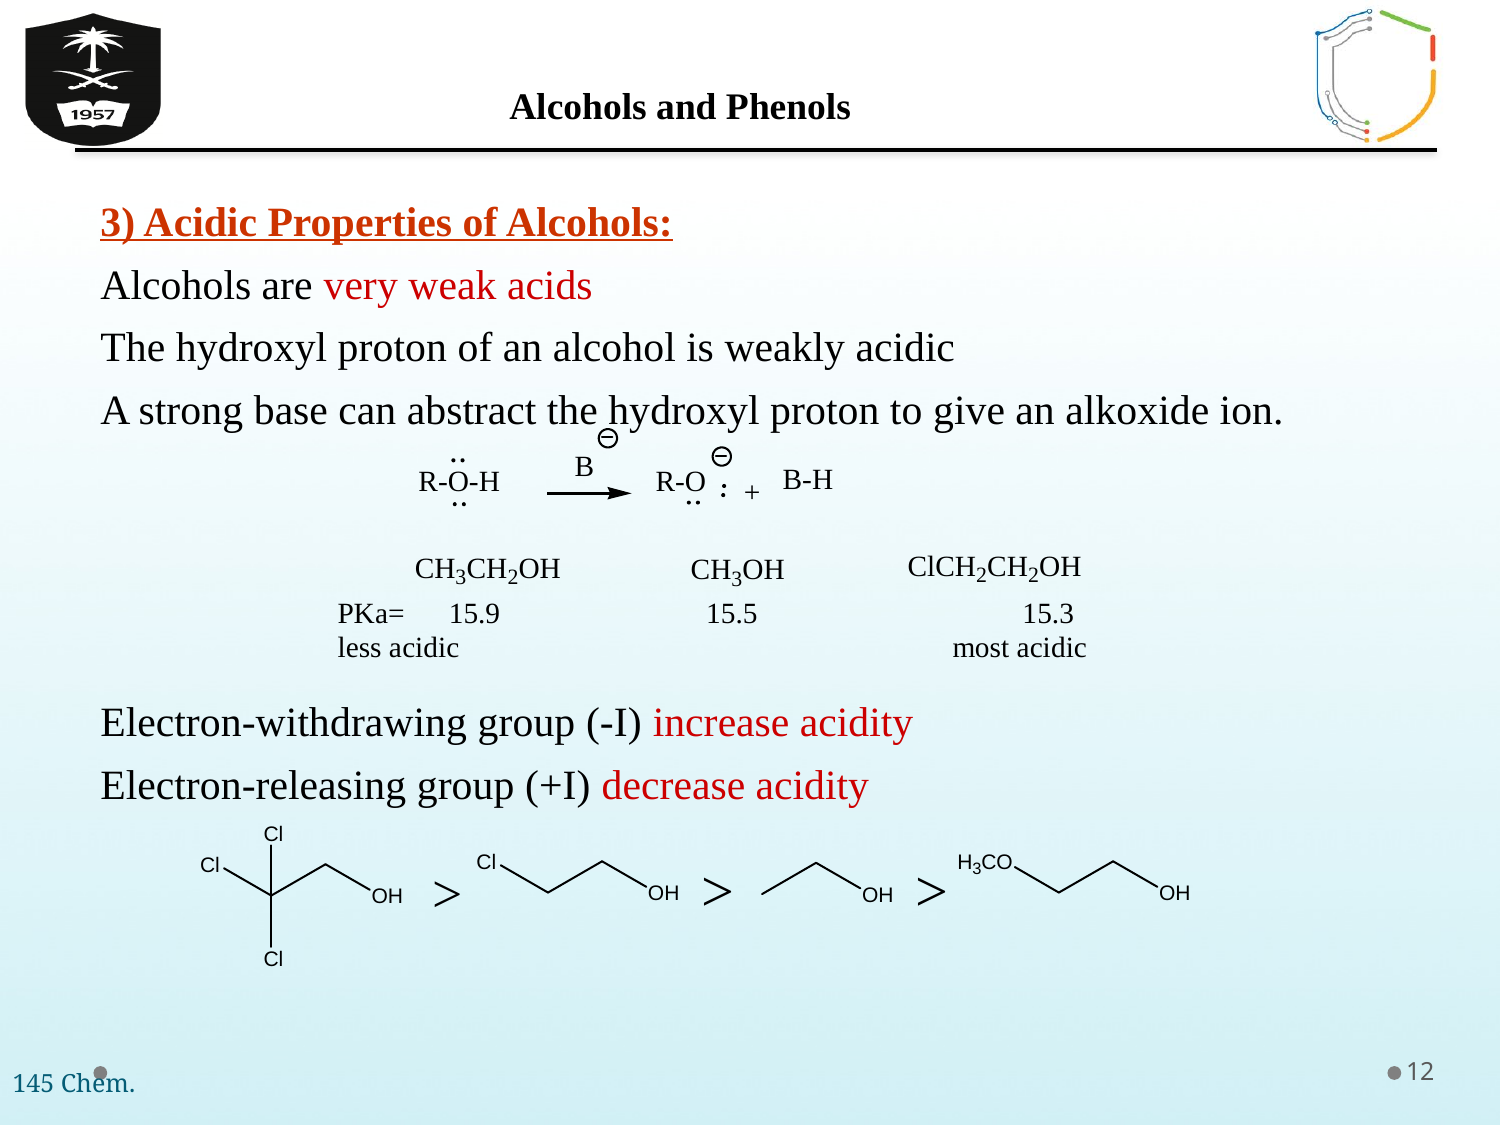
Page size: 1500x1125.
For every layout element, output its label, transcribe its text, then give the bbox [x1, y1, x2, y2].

text_box Alcohols and Phenols [494, 74, 866, 135]
picture [0, 0, 1500, 1125]
text_box 145 Chem. [12, 1037, 563, 1098]
text_box 3) Acidic Properties of Alcohols: Alcohols are very weak acids The hydroxyl proton of an alcohol is weakly acidic A strong base can abstract the hydroxyl proton to give an alkoxide ion. Electron-withdrawing group (-I) increase acidity Electron-releasing group (+I) decrease acidity [85, 187, 1375, 1003]
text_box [337, 424, 1088, 664]
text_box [199, 824, 1191, 967]
slide_number 12 [1401, 1042, 1494, 1103]
